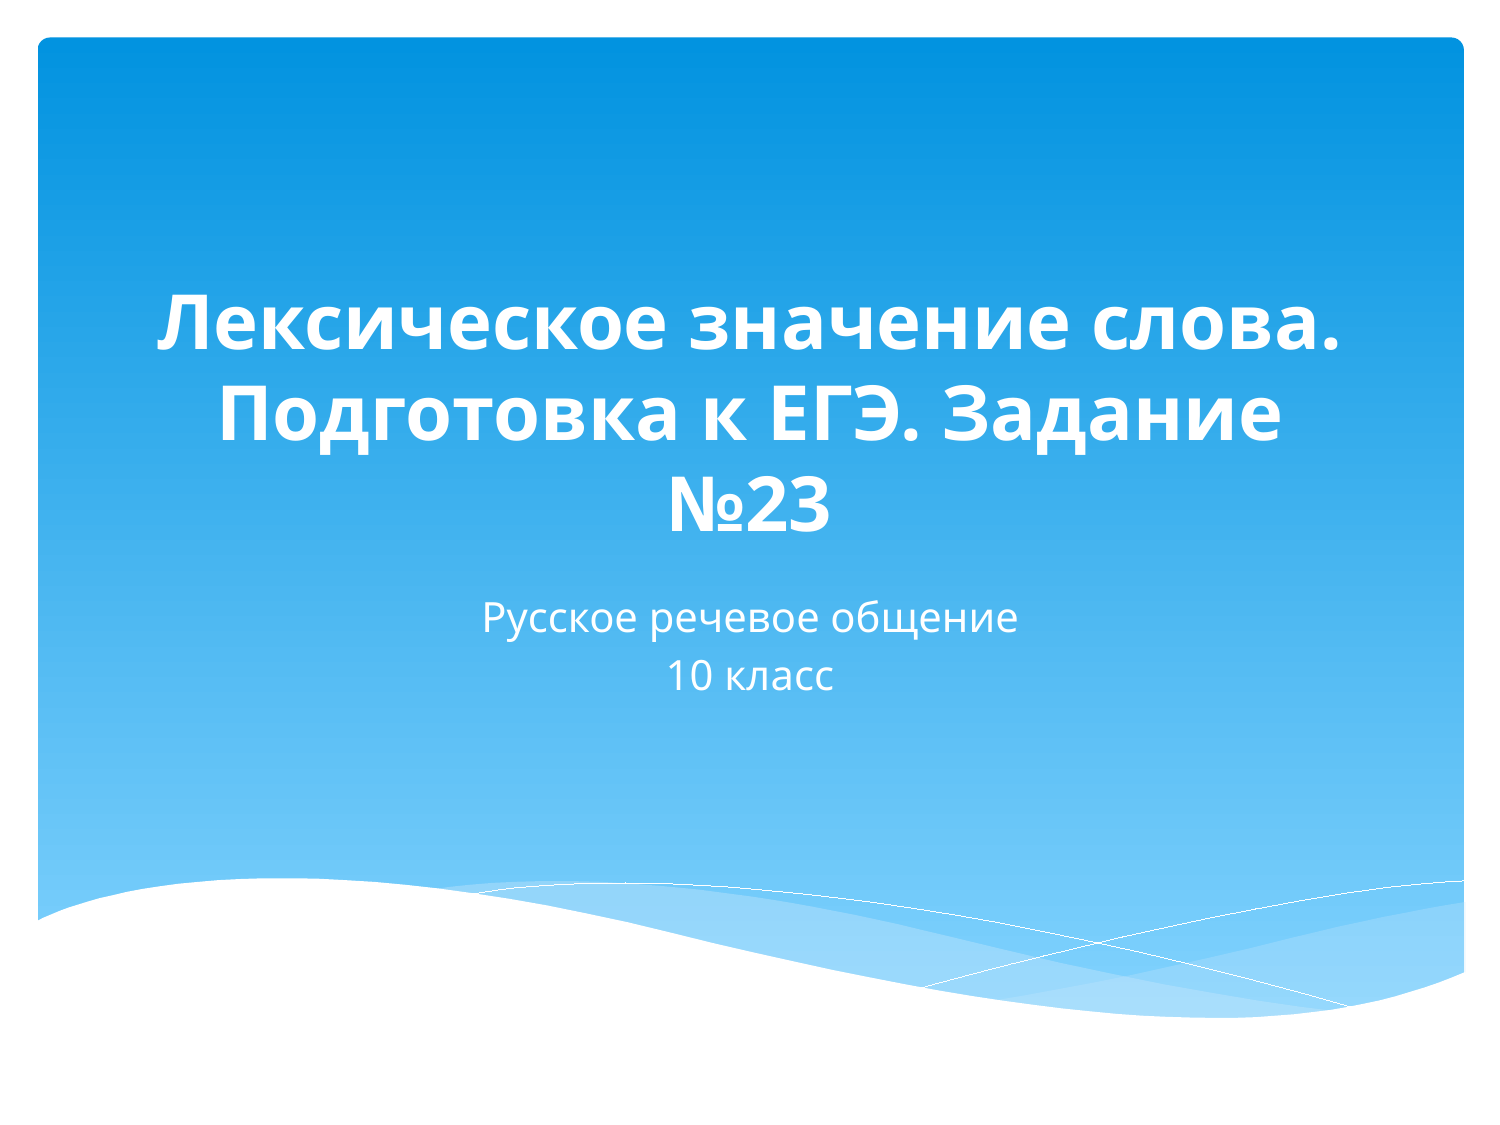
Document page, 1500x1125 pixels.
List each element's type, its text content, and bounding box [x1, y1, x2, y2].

subtitle Русское речевое общение 10 класс [225, 583, 1275, 825]
title Лексическое значение слова. Подготовка к ЕГЭ. Задание №23 [112, 262, 1388, 555]
